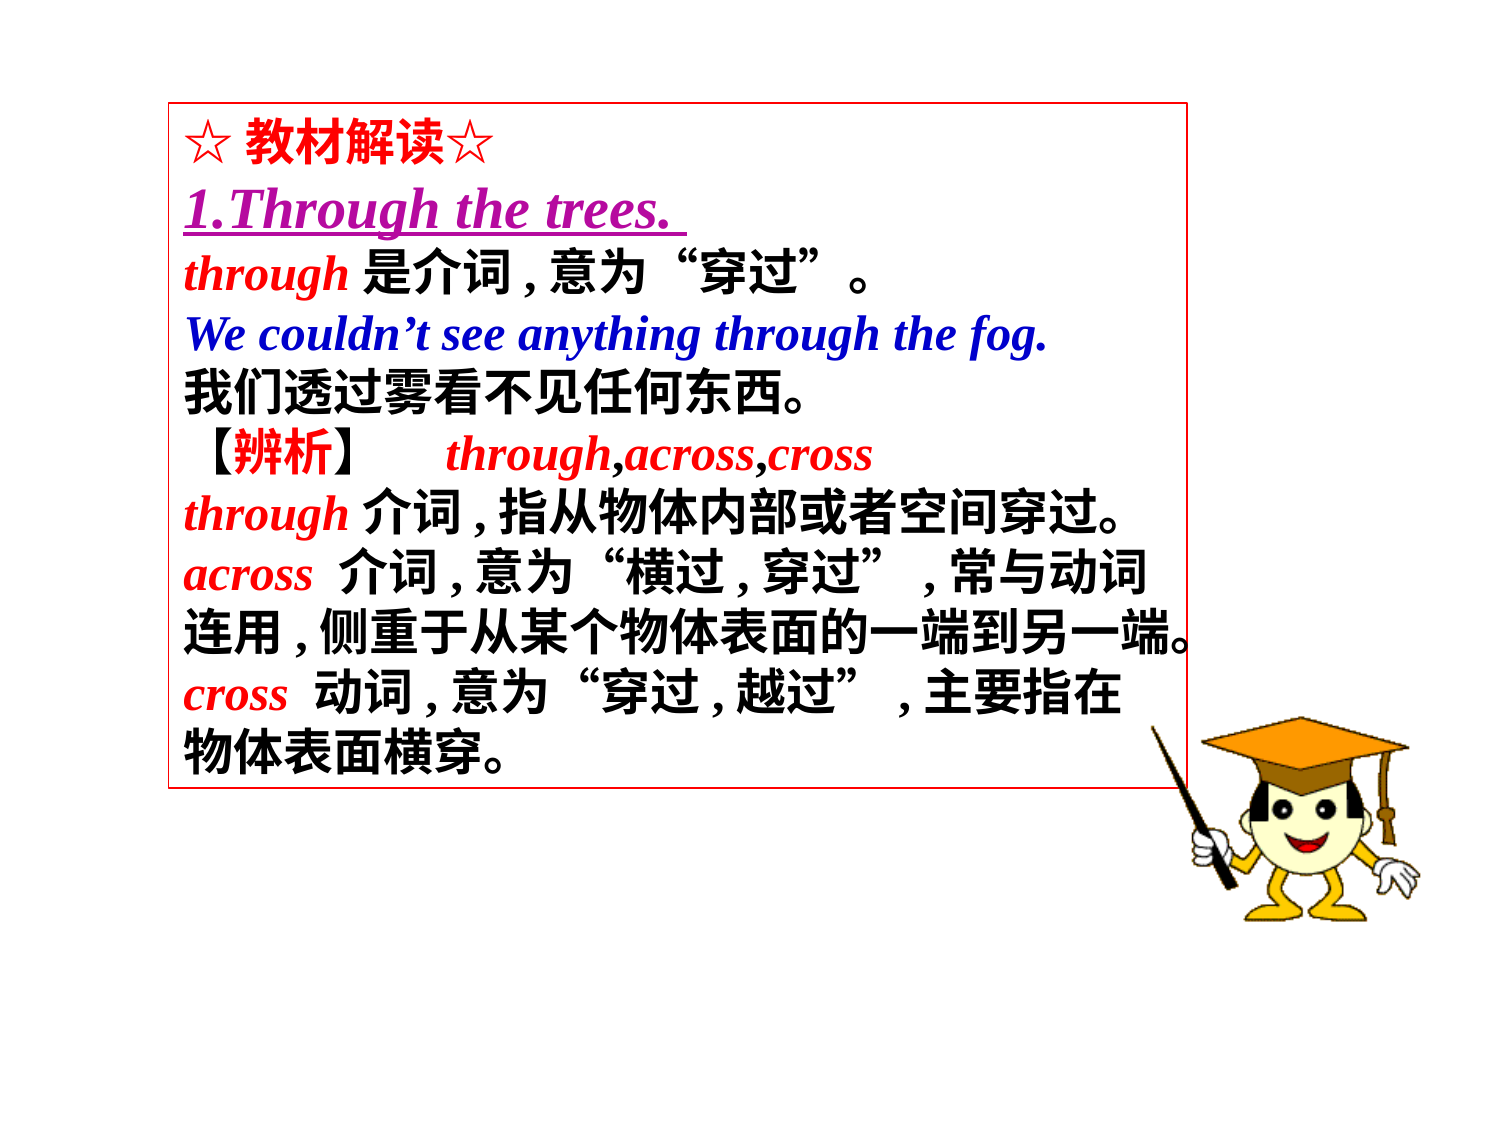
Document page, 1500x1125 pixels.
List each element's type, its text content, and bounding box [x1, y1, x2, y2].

text_box ☆教材解读☆ 1.Through the trees. through是介词,意为“穿过”。 We couldn’t see anything through the fog. 我们透过雾看不见任何东西。 【辨析】 through,across,cross through介词,指从物体内部或者空间穿过。across 介词,意为“横过,穿过”,常与动词连用,侧重于从某个物体表面的一端到另一端。cross 动词,意为“穿过,越过”,主要指在物体表面横穿。 [168, 103, 1188, 788]
picture [1130, 701, 1444, 937]
